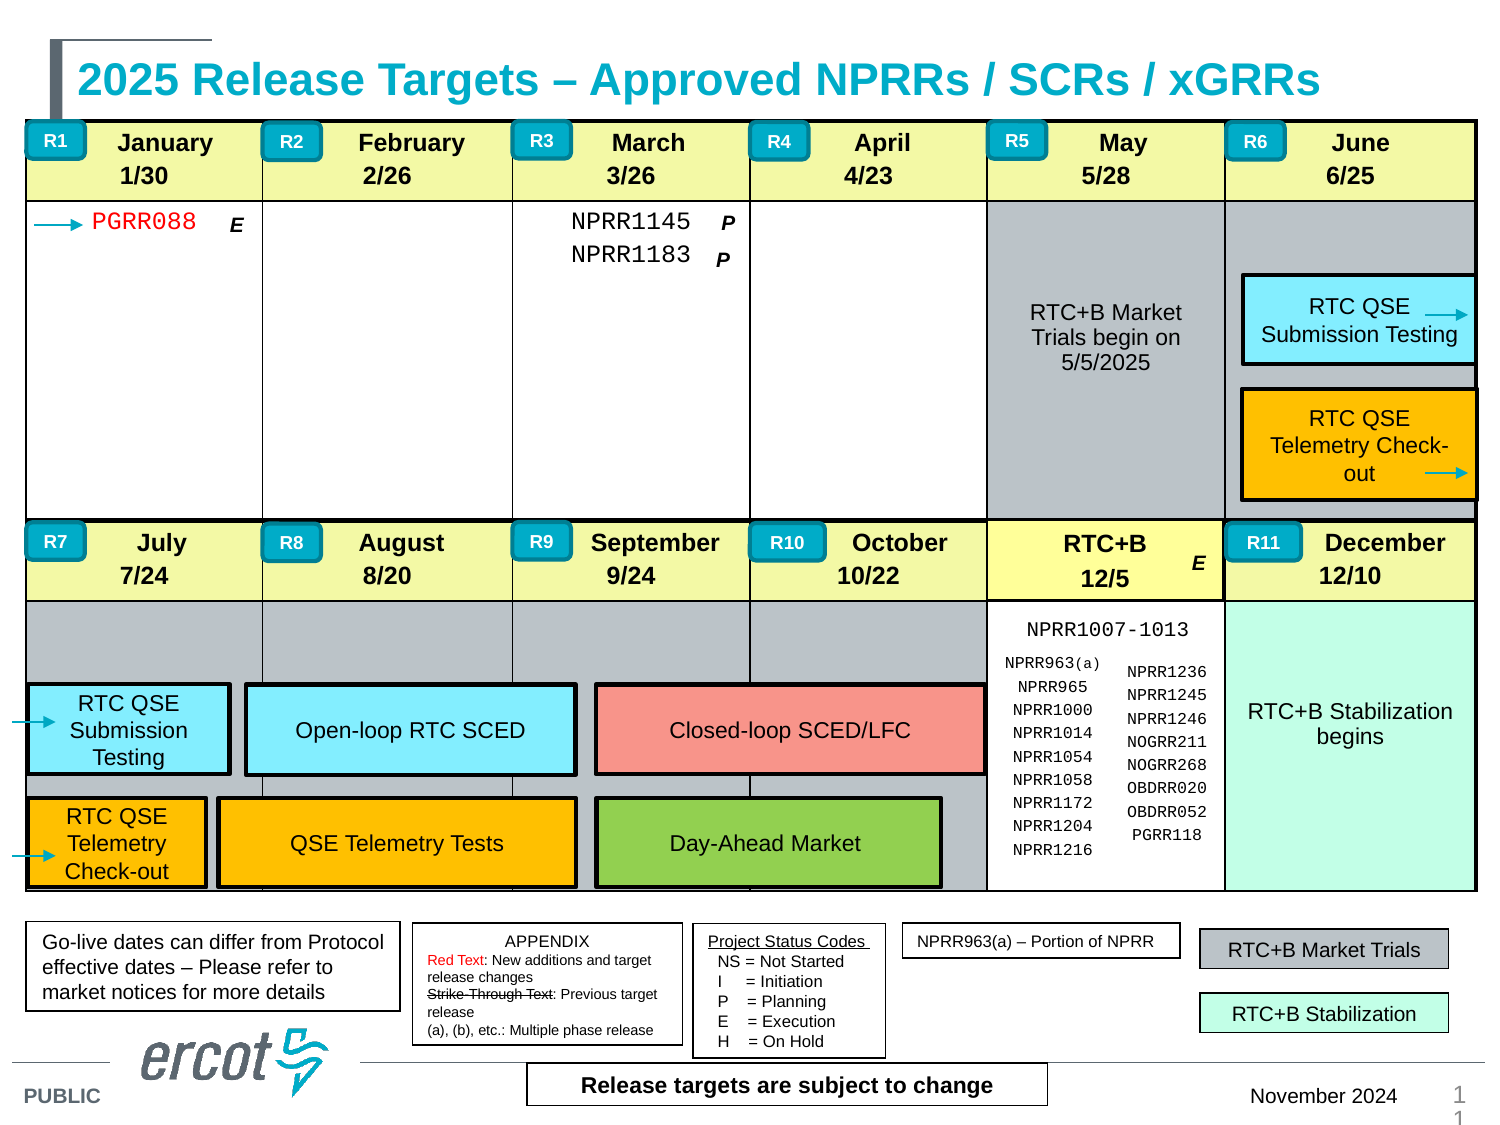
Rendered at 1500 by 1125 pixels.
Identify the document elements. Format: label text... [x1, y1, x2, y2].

table_cell [263, 777, 512, 796]
table_header May 5/28 [988, 123, 1224, 200]
text_box R11 [1223, 520, 1304, 563]
text_box R6 [1224, 119, 1287, 162]
table_cell [27, 602, 262, 890]
text_box R9 [510, 519, 574, 562]
text_box R4 [747, 119, 811, 162]
text_box NPRR1236 NPRR1245 NPRR1246 NOGRR211 NOGRR268 OBDRR020 OBDRR052 PGRR118 [1111, 653, 1223, 852]
table_header January 1/30 [27, 123, 262, 200]
text_box RTC+B 12/5 [987, 520, 1223, 601]
text_box E [206, 203, 267, 419]
table_cell [751, 602, 986, 682]
text_box R5 [985, 119, 1049, 161]
text_box R2 [260, 120, 324, 163]
text_box R1 [24, 119, 88, 161]
text_box Project Status Codes NS = Not Started I = Initiation P = Planning E = Execution H = On Hold [693, 923, 886, 1058]
text_box R8 [260, 521, 324, 564]
text_box Open-loop RTC SCED [244, 682, 578, 777]
text_box QSE Telemetry Tests [216, 796, 578, 889]
table_header October 10/22 [751, 523, 986, 600]
table_header September 9/24 [513, 523, 749, 600]
table_cell [751, 776, 986, 890]
table_header June 6/25 [1226, 123, 1474, 200]
text_box R7 [24, 520, 87, 562]
text_box Go-live dates can differ from Protocol effective dates – Please refer to market notices for more details [26, 921, 400, 1012]
table_header February 2/26 [263, 123, 512, 200]
table_cell [513, 602, 749, 890]
text_box RTC+B Stabilization [1200, 992, 1449, 1033]
table_header December 12/10 [1226, 523, 1474, 600]
table_header April 4/23 [751, 123, 986, 200]
text_box Closed-loop SCED/LFC [594, 682, 987, 776]
text_box E [1164, 541, 1233, 582]
table_cell [988, 602, 1224, 890]
table_cell [1226, 202, 1474, 518]
text_box RTC+B Market Trials [1200, 928, 1449, 969]
text_box RTC QSE Telemetry Check-out [25, 796, 208, 889]
text_box NPRR1007-1013 [996, 608, 1220, 649]
text_box Release targets are subject to change [527, 1063, 1048, 1106]
table_cell RTC+B Market Trials begin on 5/5/2025 [988, 202, 1224, 518]
text_box APPENDIX Red Text: New additions and target release changes Strike-Through Text: Previous target release (a), (b), etc.: Multiple phase release [412, 923, 683, 1046]
table_cell [751, 202, 986, 518]
table_cell RTC+B Stabilization begins [1226, 602, 1474, 890]
text_box NPRR963(a) NPRR965 NPRR1000 NPRR1014 NPRR1054 NPRR1058 NPRR1172 NPRR1204 NPRR1216 [989, 644, 1116, 866]
table_cell [263, 202, 512, 518]
text_box R3 [510, 118, 574, 161]
table_cell NPRR1145 NPRR1183 [513, 202, 749, 518]
table_header July 7/24 [27, 523, 262, 600]
table_header March 3/26 [513, 123, 749, 200]
table_header August 8/20 [263, 523, 512, 600]
text_box P P [697, 202, 759, 417]
picture [137, 1024, 332, 1100]
title 2025 Release Targets – Approved NPRRs / SCRs / xGRRs [62, 42, 1363, 114]
text_box RTC QSE Submission Testing [1241, 273, 1478, 366]
text_box RTC QSE Submission Testing [26, 682, 232, 776]
table_cell [263, 602, 512, 682]
text_box RTC QSE Telemetry Check-out [1240, 387, 1479, 502]
slide_number 11 [1437, 1076, 1475, 1112]
text_box R10 [747, 520, 827, 563]
table_cell PGRR088 [27, 202, 262, 518]
text_box NPRR963(a) – Portion of NPRR [902, 923, 1180, 958]
text_box Day-Ahead Market [594, 796, 943, 889]
